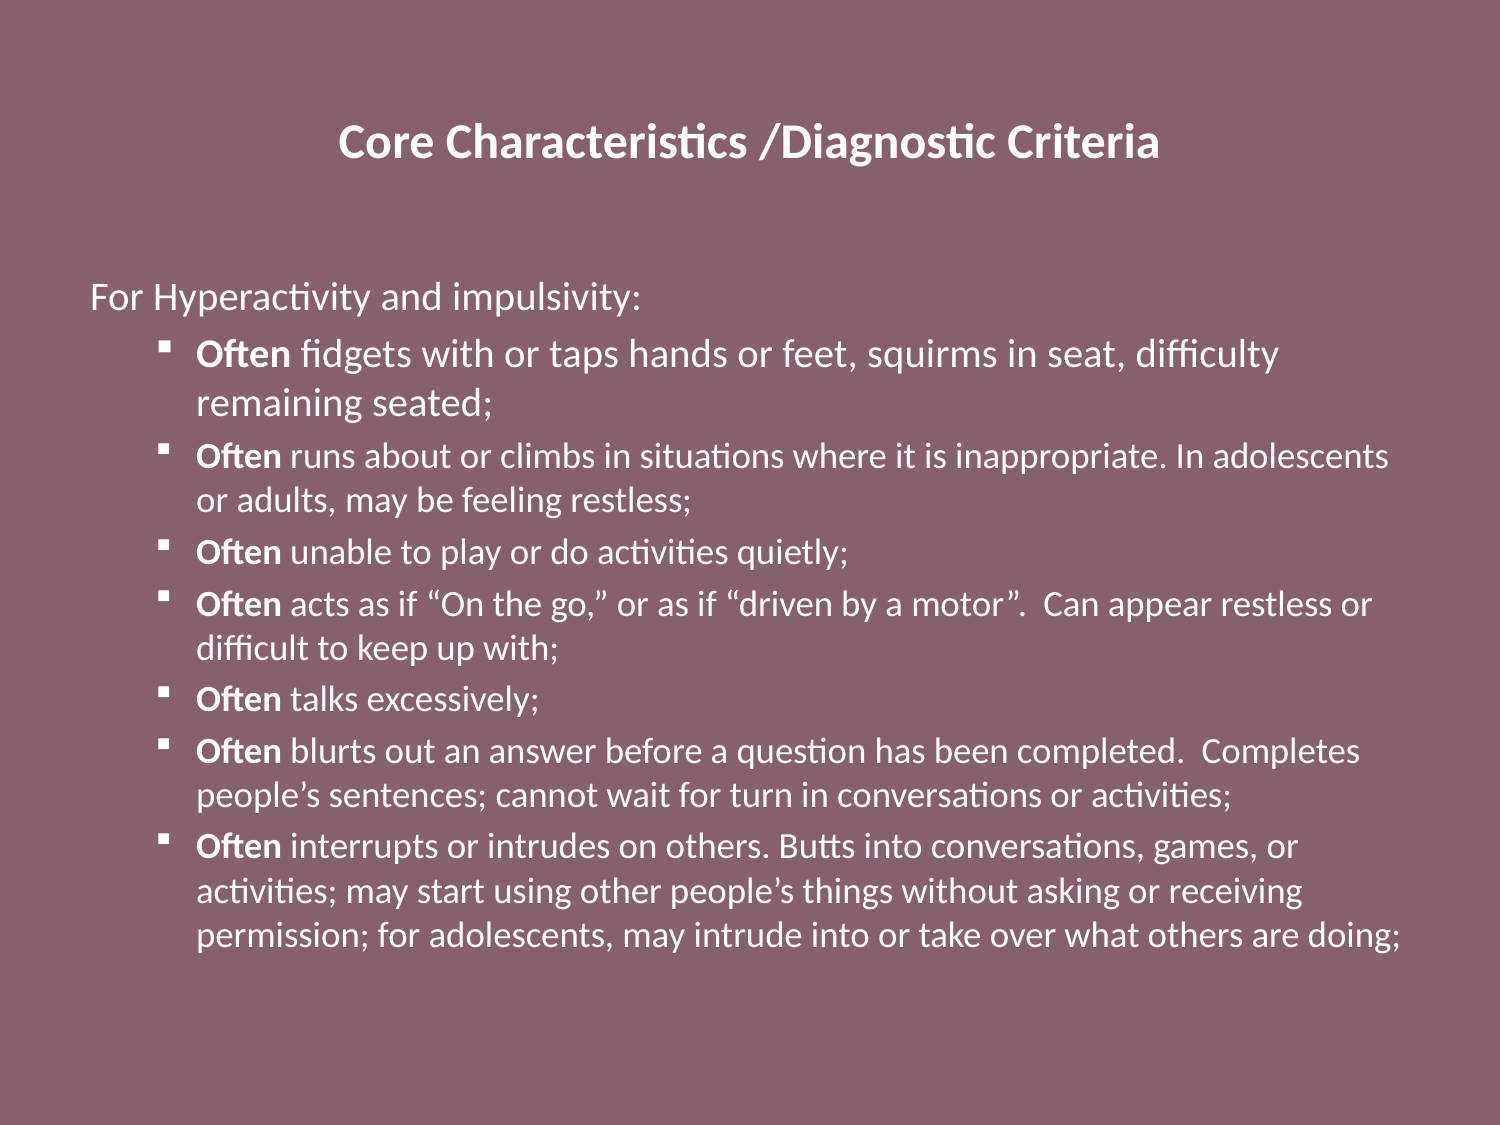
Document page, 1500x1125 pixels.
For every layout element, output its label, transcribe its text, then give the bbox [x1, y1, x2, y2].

list For Hyperactivity and impulsivity: Often fidgets with or taps hands or feet, squirms in seat, difficulty remaining seated; Often runs about or climbs in situations where it is inappropriate. In adolescents or adults, may be feeling restless; Often unable to play or do activities quietly; Often acts as if “On the go,” or as if “driven by a motor”. Can appear restless or difficult to keep up with; Often talks excessively; Often blurts out an answer before a question has been completed. Completes people’s sentences; cannot wait for turn in conversations or activities; Often interrupts or intrudes on others. Butts into conversations, games, or activities; may start using other people’s things without asking or receiving permission; for adolescents, may intrude into or take over what others are doing; [75, 262, 1425, 1005]
title Core Characteristics /Diagnostic Criteria [75, 45, 1425, 233]
